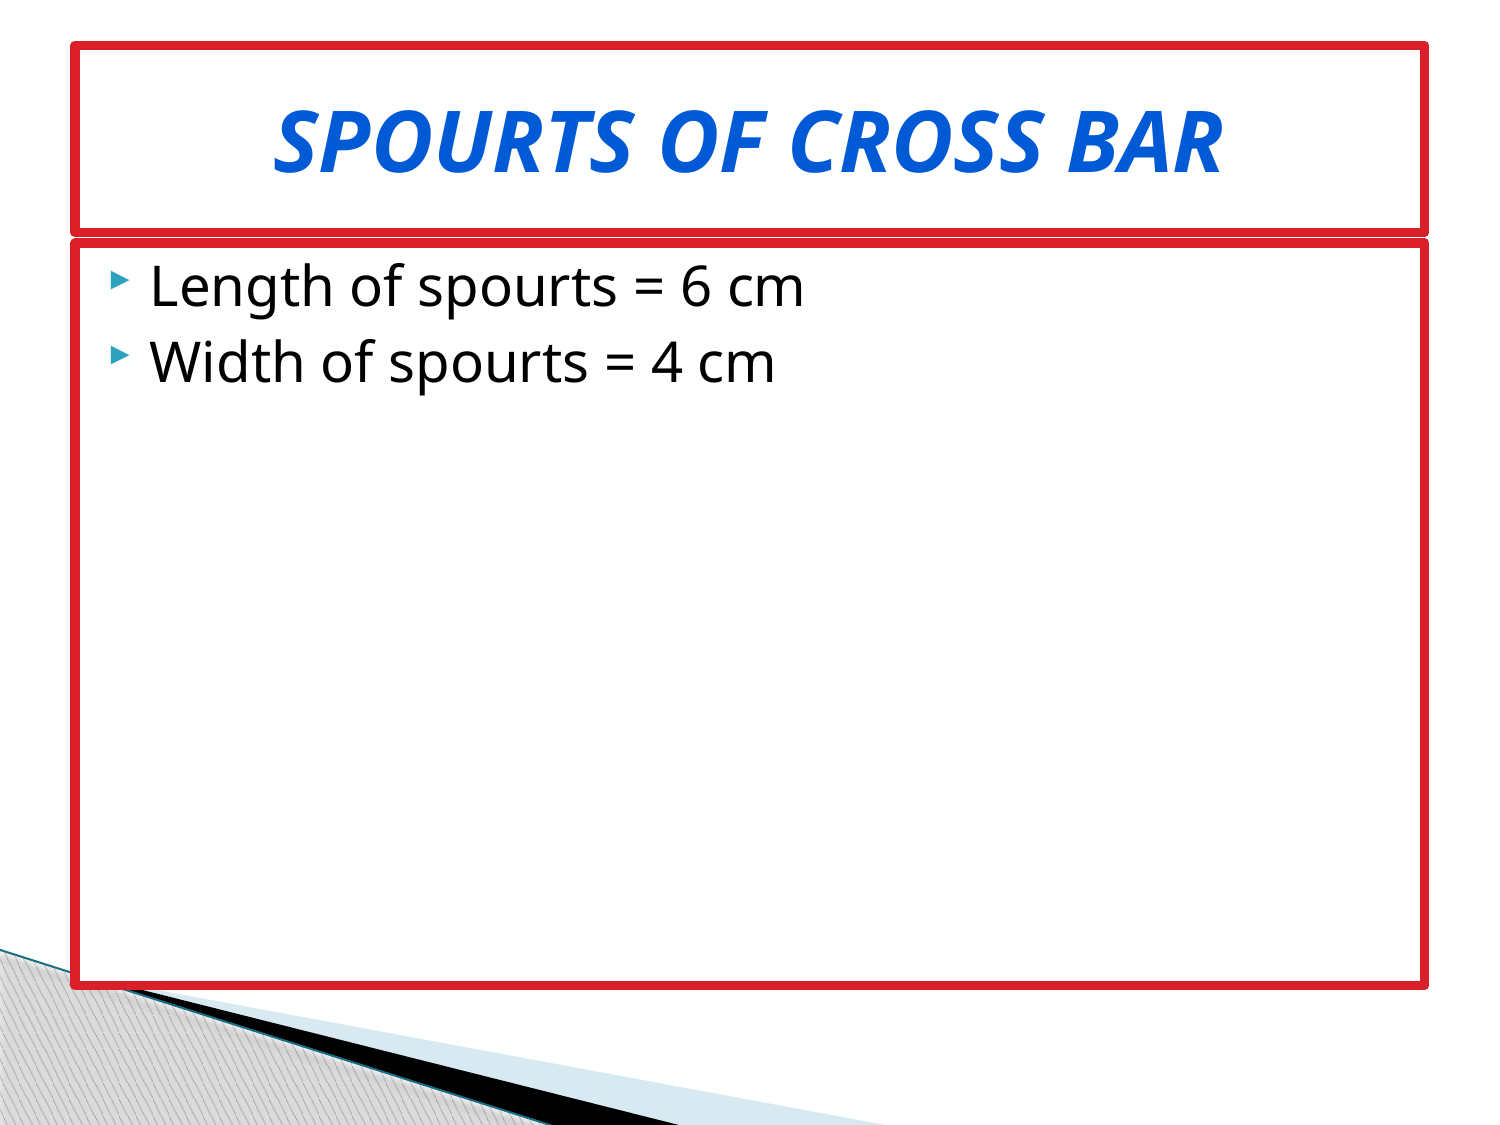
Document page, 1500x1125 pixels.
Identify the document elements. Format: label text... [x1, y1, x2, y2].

list Length of spourts = 6 cm Width of spourts = 4 cm [70, 238, 1429, 990]
title Spourts of Cross Bar [70, 41, 1429, 237]
